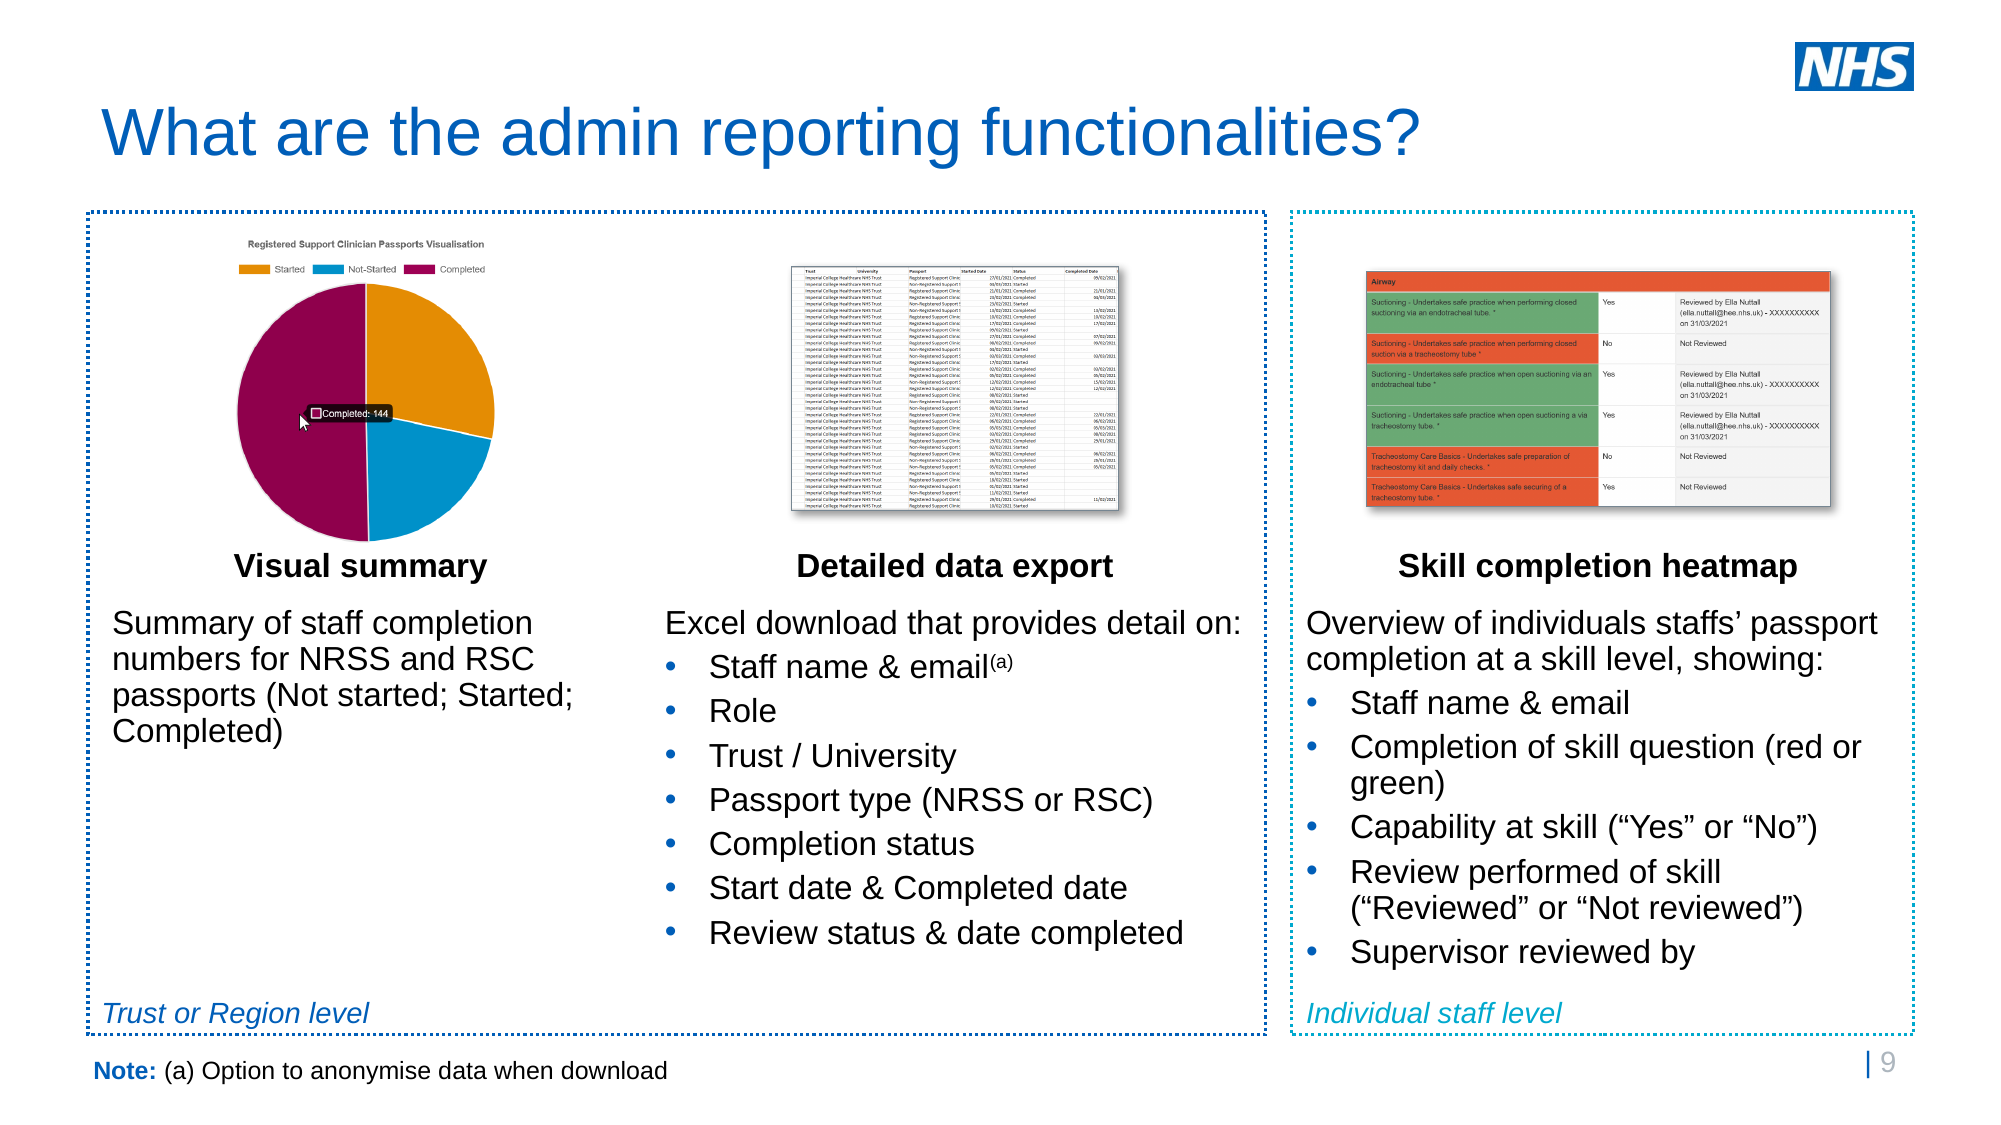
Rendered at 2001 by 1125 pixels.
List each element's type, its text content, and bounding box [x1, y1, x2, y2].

list Visual summary Summary of staff completion numbers for NRSS and RSC passports (Not started; Started; Completed) [97, 541, 625, 799]
text_box Individual staff level [1291, 986, 1765, 1037]
text_box [87, 211, 1267, 1036]
text_box Trust or Region level [86, 986, 552, 1037]
picture [791, 266, 1120, 511]
title What are the admin reporting functionalities? [86, 90, 1914, 191]
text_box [215, 231, 506, 547]
text_box Detailed data export Excel download that provides detail on: Staff name & email(a) Role Trust / University Passport type (NRSS or RSC) Completion status Start date & Completed date Review status & date completed [649, 541, 1261, 799]
text_box [1290, 211, 1914, 1036]
text_box Note: (a) Option to anonymise data when download [78, 1050, 863, 1097]
picture [1795, 42, 1914, 90]
picture [1366, 270, 1831, 507]
